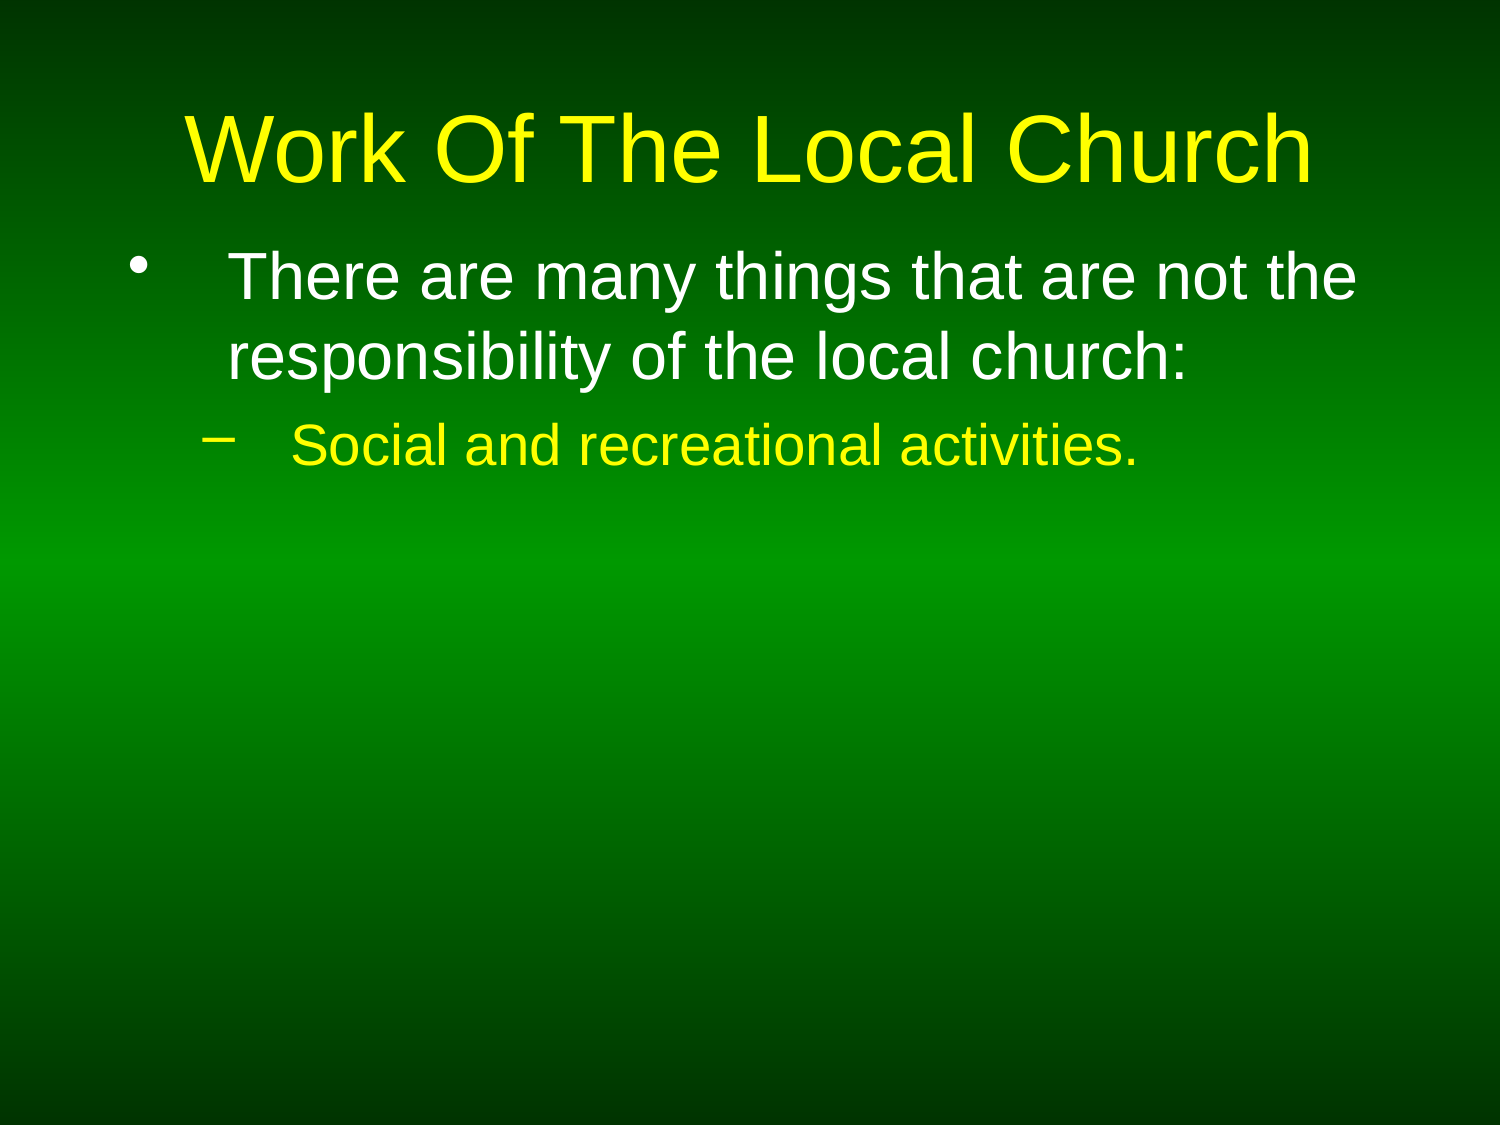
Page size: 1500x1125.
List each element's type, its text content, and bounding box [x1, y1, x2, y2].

title Work Of The Local Church [37, 50, 1463, 238]
list There are many things that are not the responsibility of the local church: Social and recreational activities. [112, 224, 1463, 1013]
